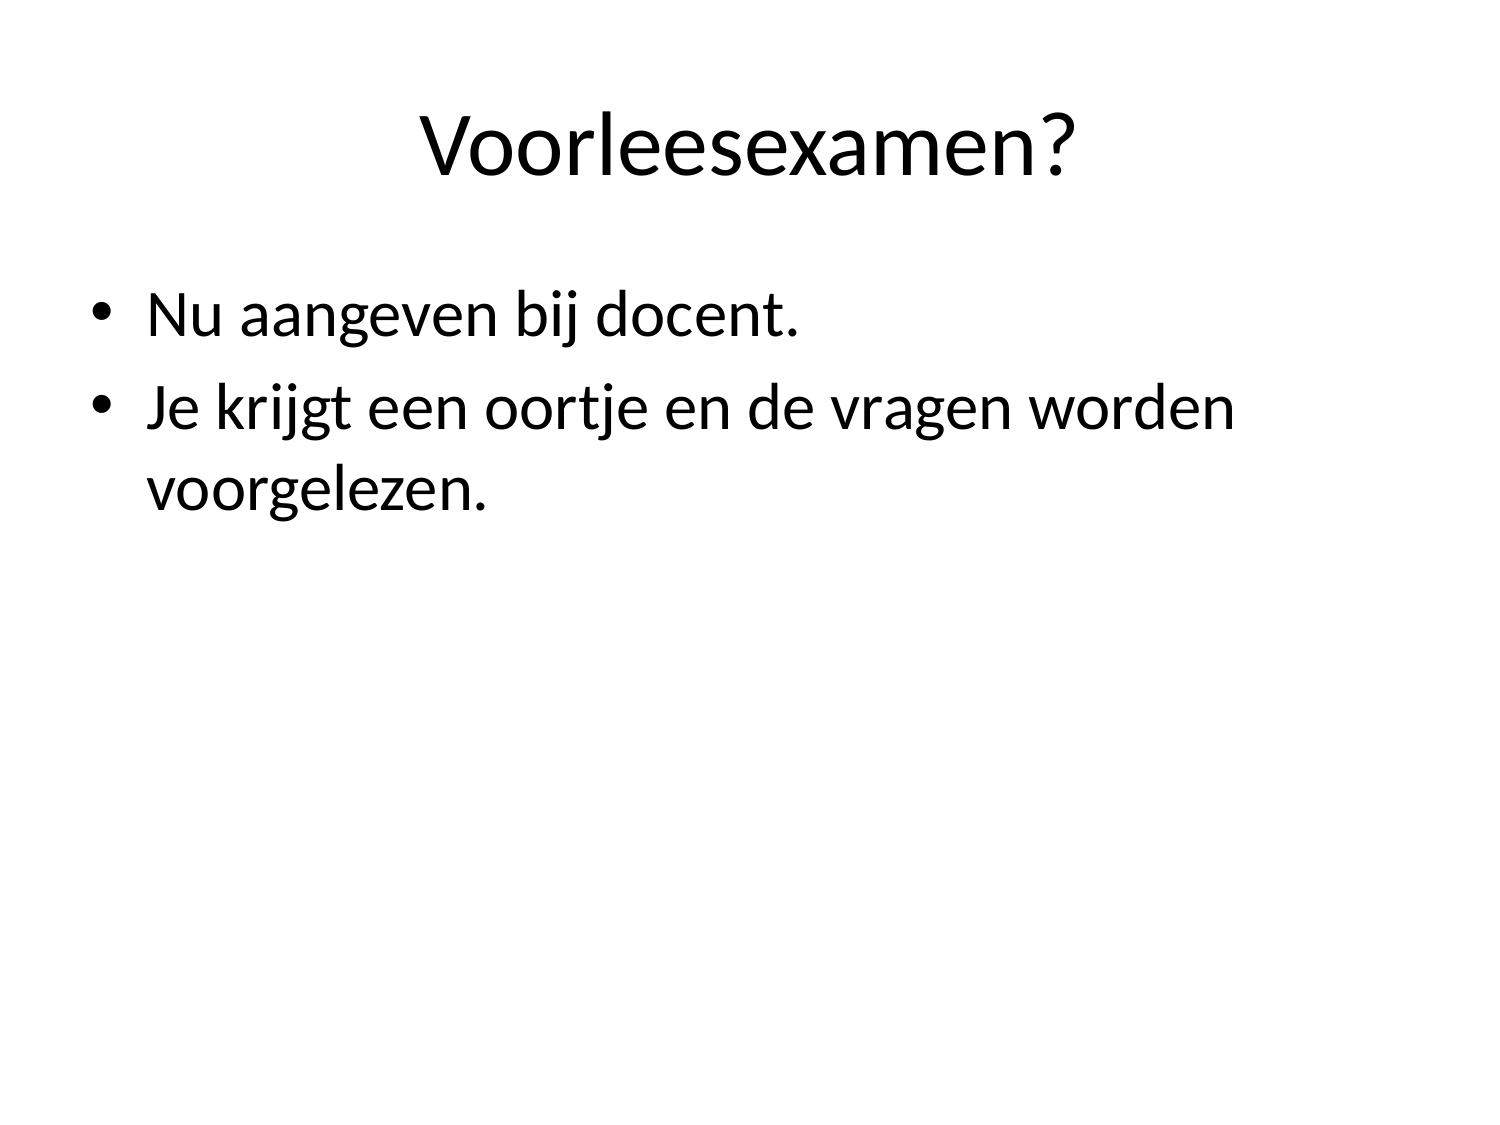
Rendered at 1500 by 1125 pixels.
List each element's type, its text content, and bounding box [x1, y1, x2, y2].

list Nu aangeven bij docent. Je krijgt een oortje en de vragen worden voorgelezen. [75, 262, 1425, 1005]
title Voorleesexamen? [75, 45, 1425, 233]
